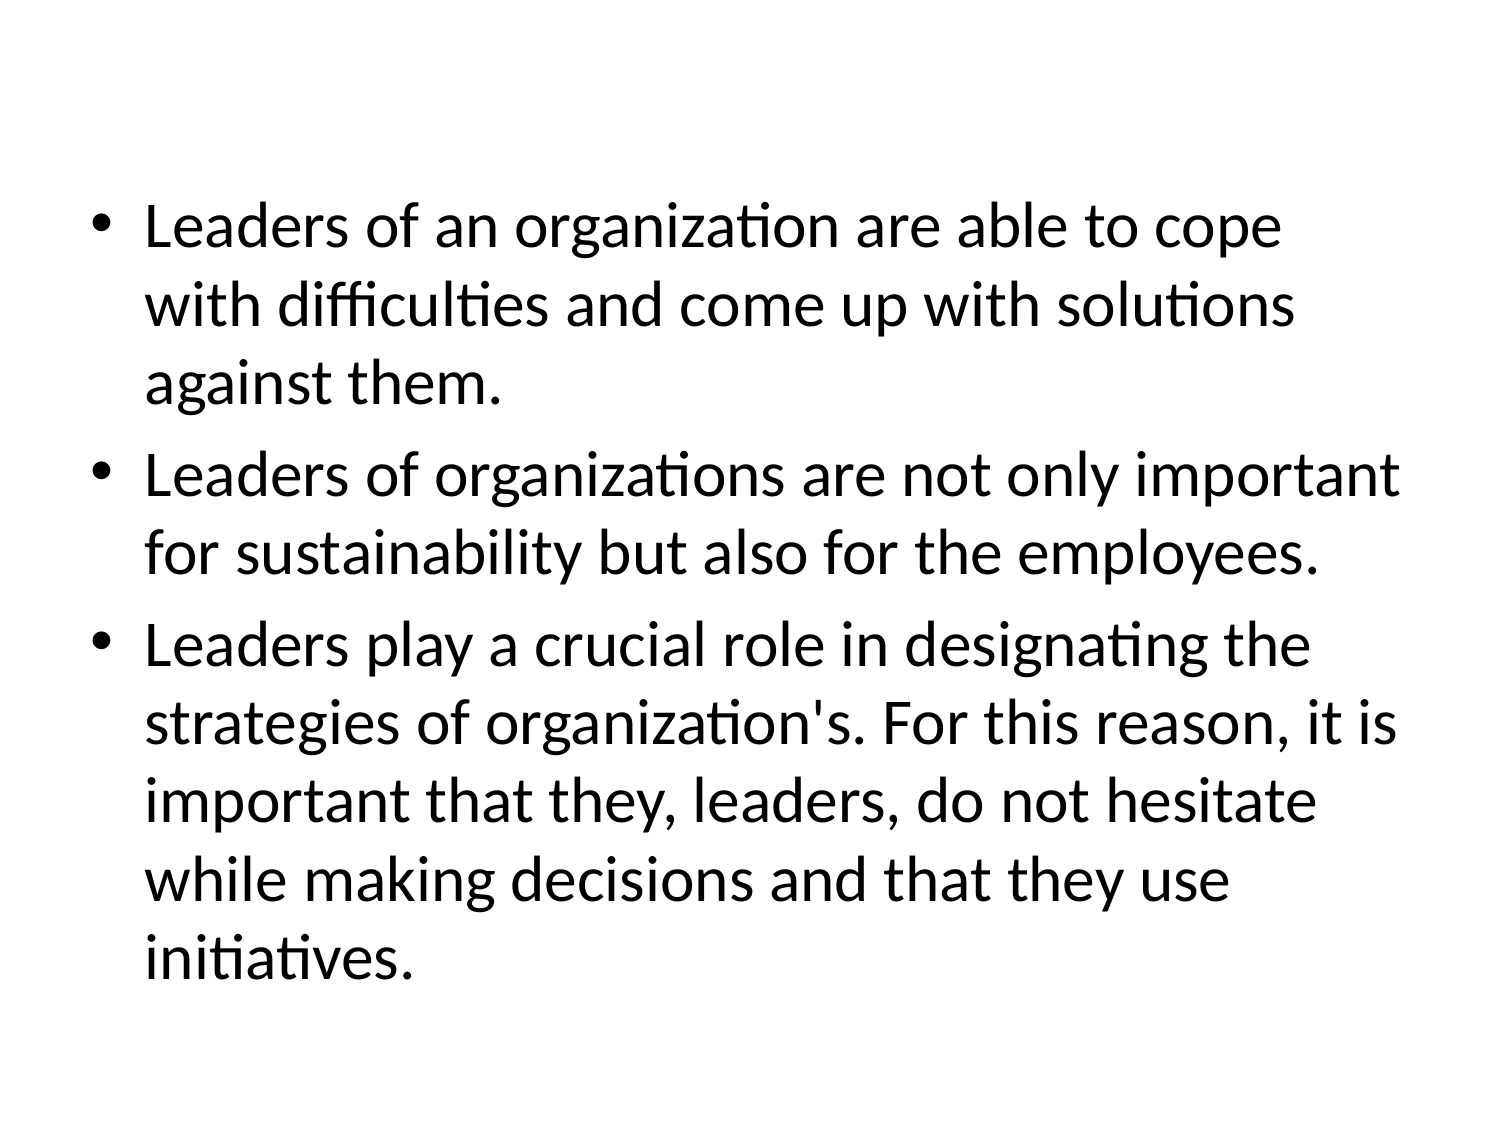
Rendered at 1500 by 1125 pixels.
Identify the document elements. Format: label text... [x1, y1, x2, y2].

list Leaders of an organization are able to cope with difficulties and come up with solutions against them. Leaders of organizations are not only important for sustainability but also for the employees. Leaders play a crucial role in designating the strategies of organization's. For this reason, it is important that they, leaders, do not hesitate while making decisions and that they use initiatives. [75, 174, 1425, 1075]
